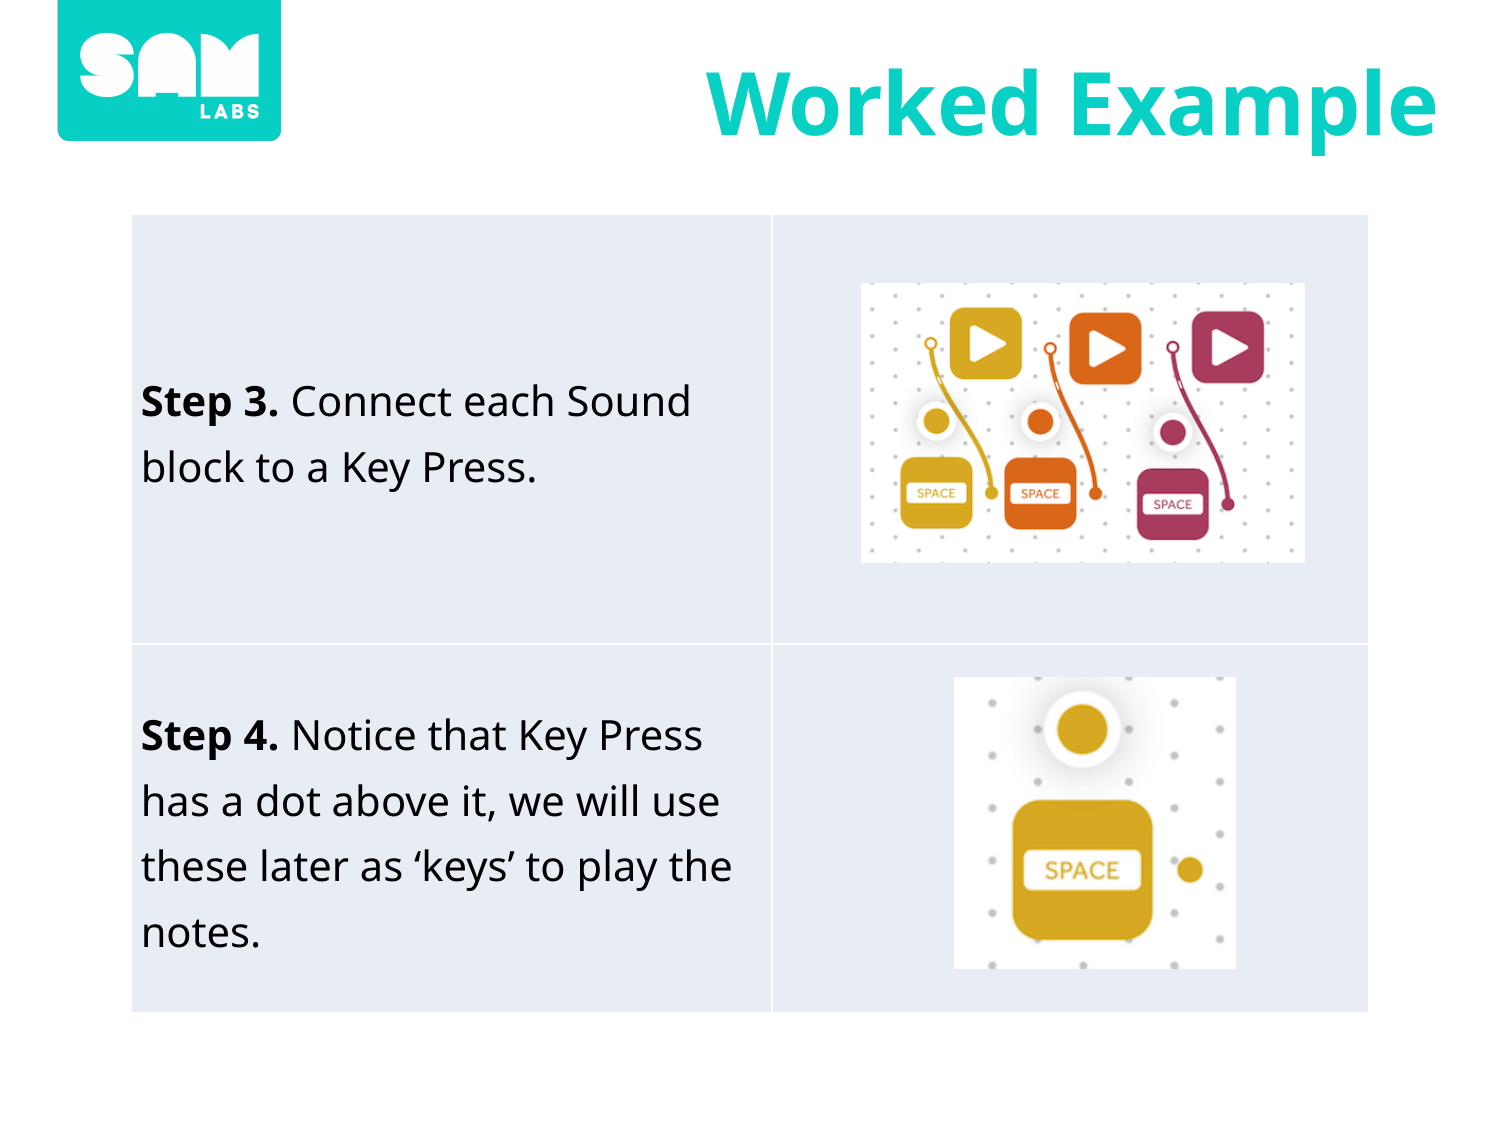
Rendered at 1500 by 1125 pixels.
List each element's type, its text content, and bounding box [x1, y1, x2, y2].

table_cell Step 4. Notice that Key Press has a dot above it, we will use these later as ‘keys’ to play the notes. [132, 645, 771, 1012]
picture [860, 283, 1305, 564]
table_header [773, 215, 1368, 643]
picture [954, 677, 1236, 970]
picture [0, 0, 281, 142]
table_header Step 3. Connect each Sound block to a Key Press. [132, 215, 771, 643]
table_cell [773, 645, 1368, 1012]
text_box Worked Example [102, 52, 1440, 155]
